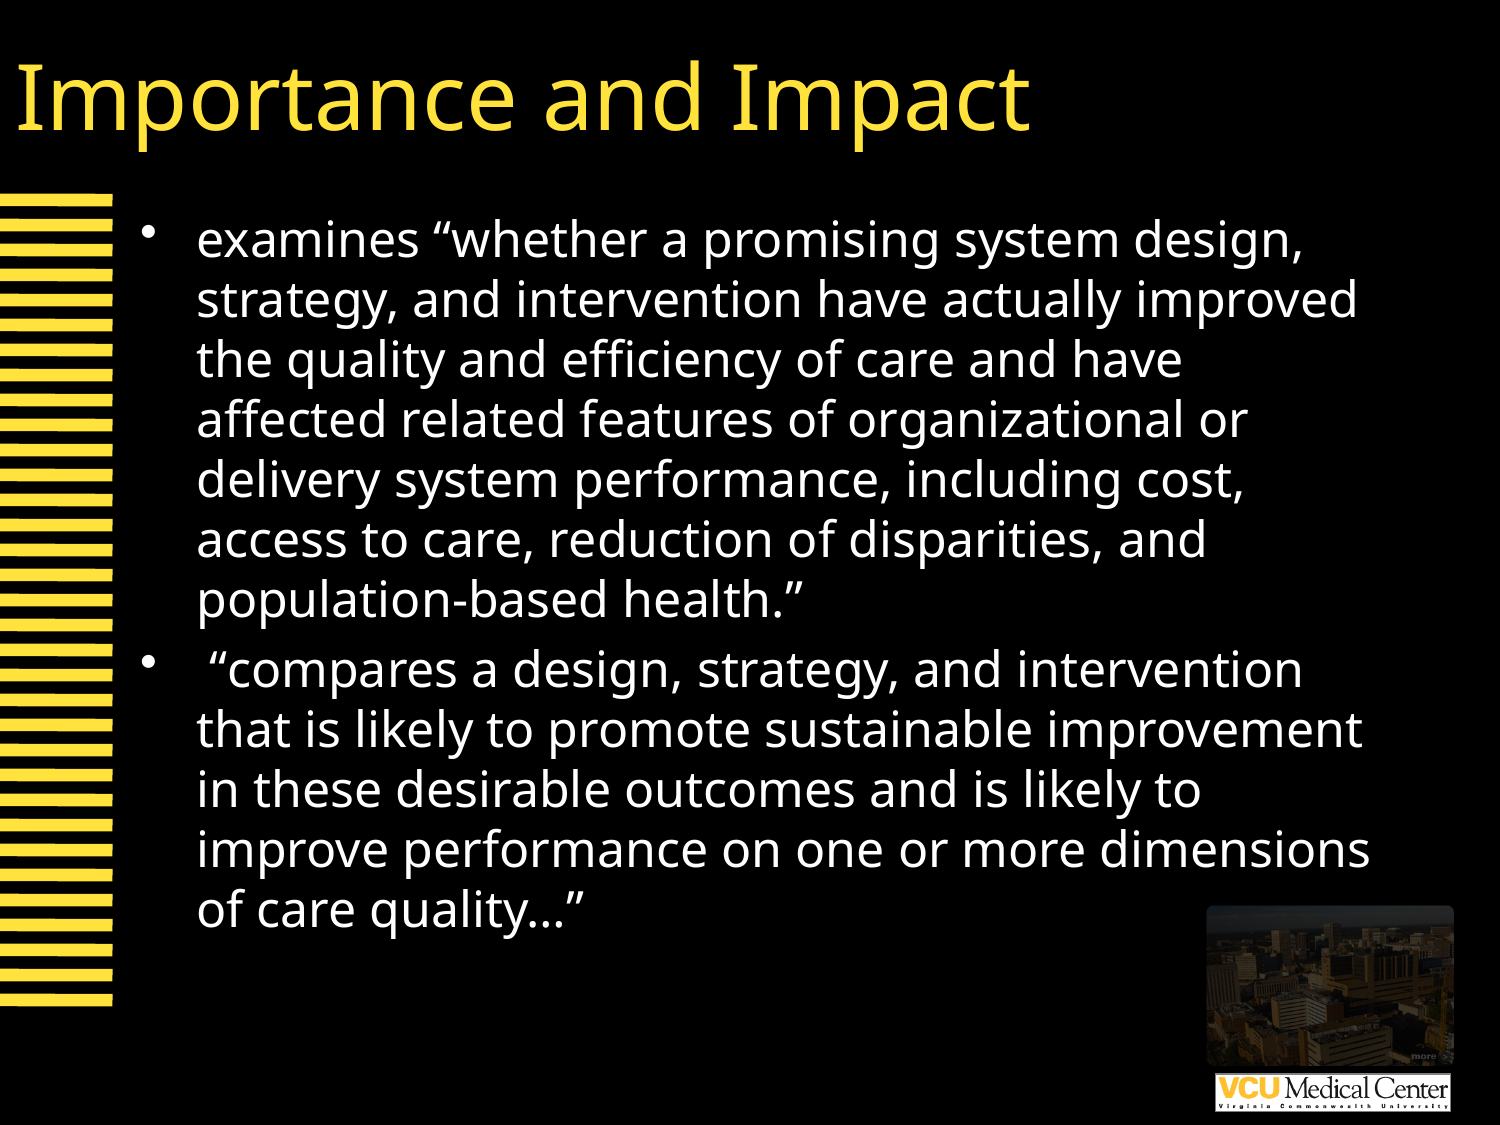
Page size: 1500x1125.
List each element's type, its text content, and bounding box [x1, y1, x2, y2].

picture [1199, 900, 1461, 1072]
title Importance and Impact [0, 0, 1276, 188]
list examines “whether a promising system design, strategy, and intervention have actually improved the quality and efficiency of care and have affected related features of organizational or delivery system performance, including cost, access to care, reduction of disparities, and population-based health.” “compares a design, strategy, and intervention that is likely to promote sustainable improvement in these desirable outcomes and is likely to improve performance on one or more dimensions of care quality…” [124, 199, 1401, 1001]
picture [1216, 1075, 1450, 1111]
